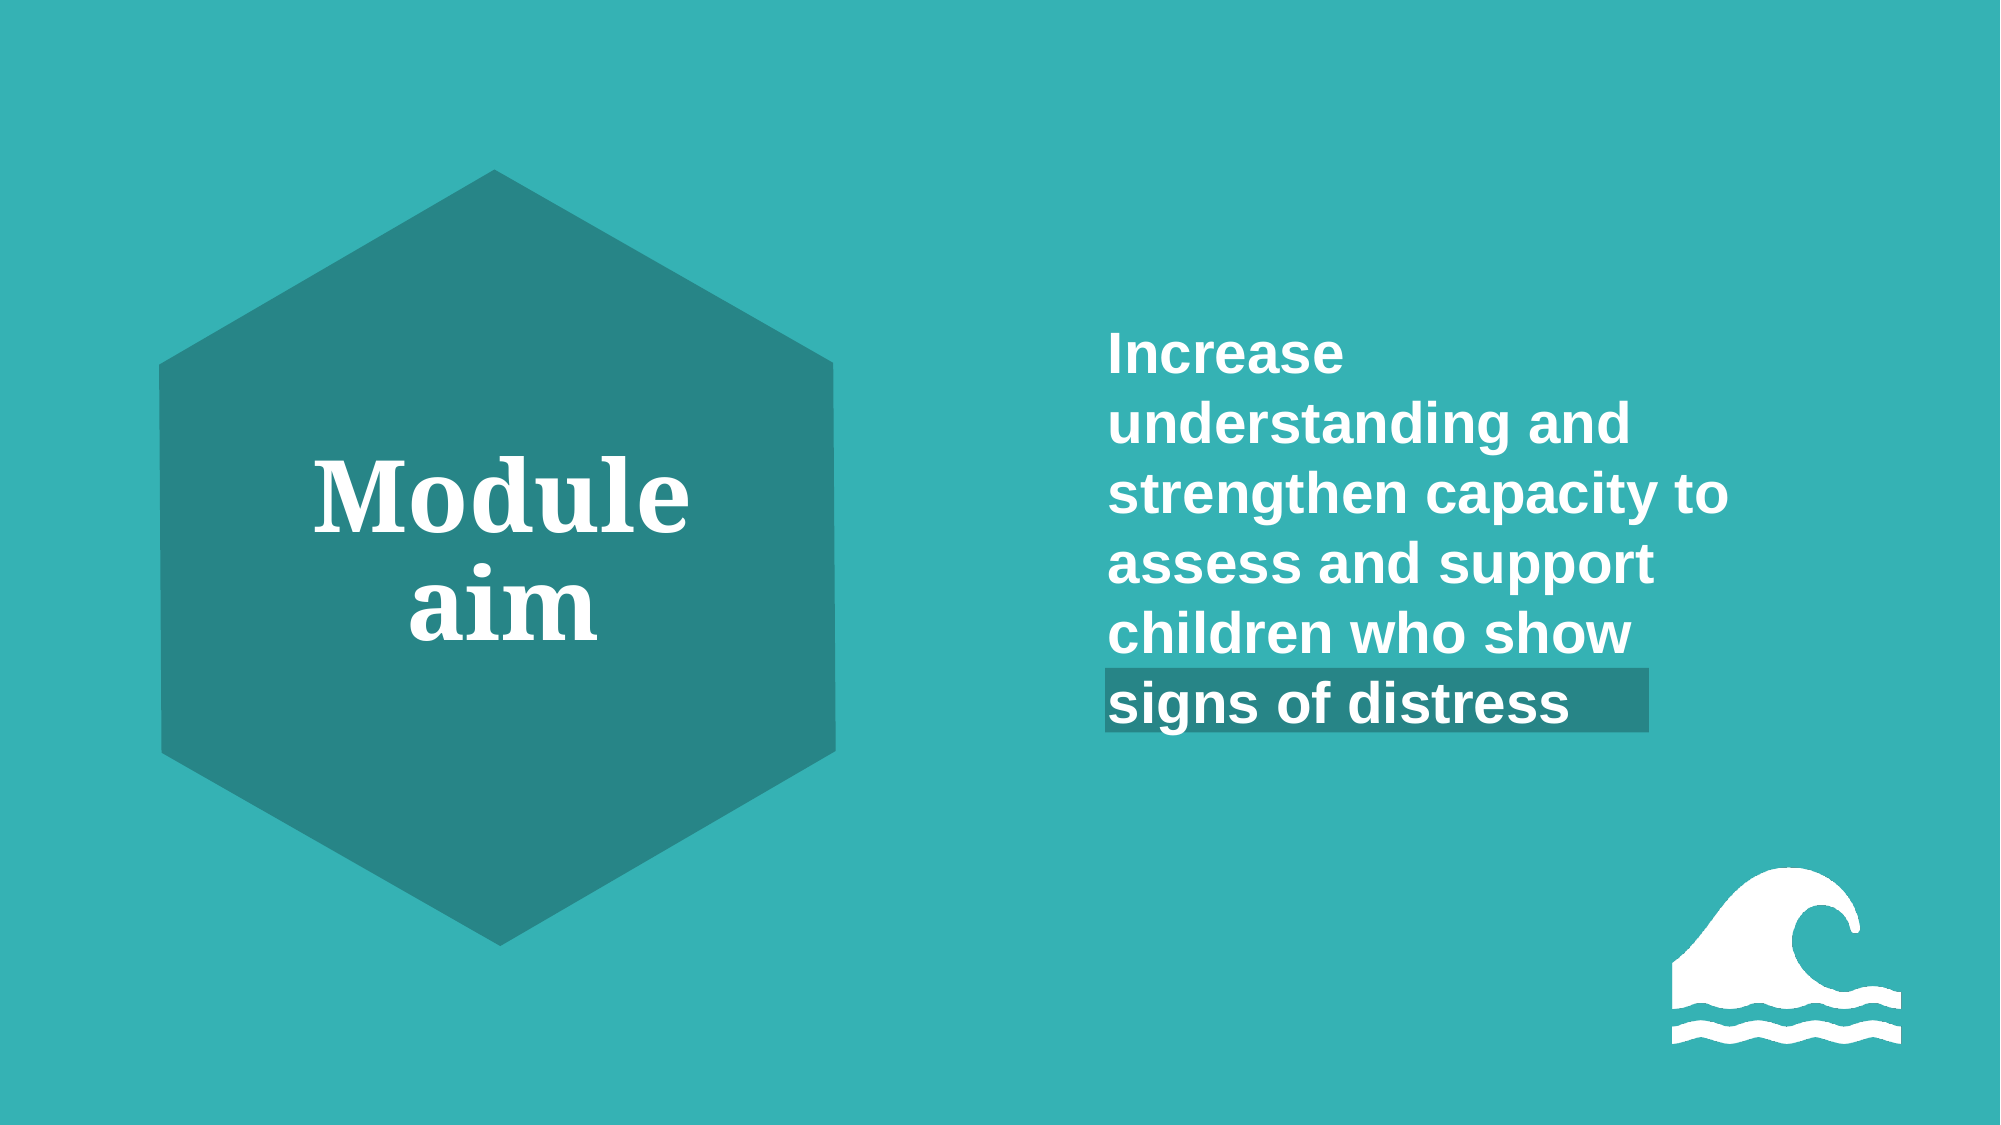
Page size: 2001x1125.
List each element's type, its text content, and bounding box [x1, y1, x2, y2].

text_box Increase understanding and strengthen capacity to assess and support children who show signs of distress [1092, 307, 1774, 743]
title Module aim [272, 508, 734, 601]
picture [1648, 817, 1924, 1092]
